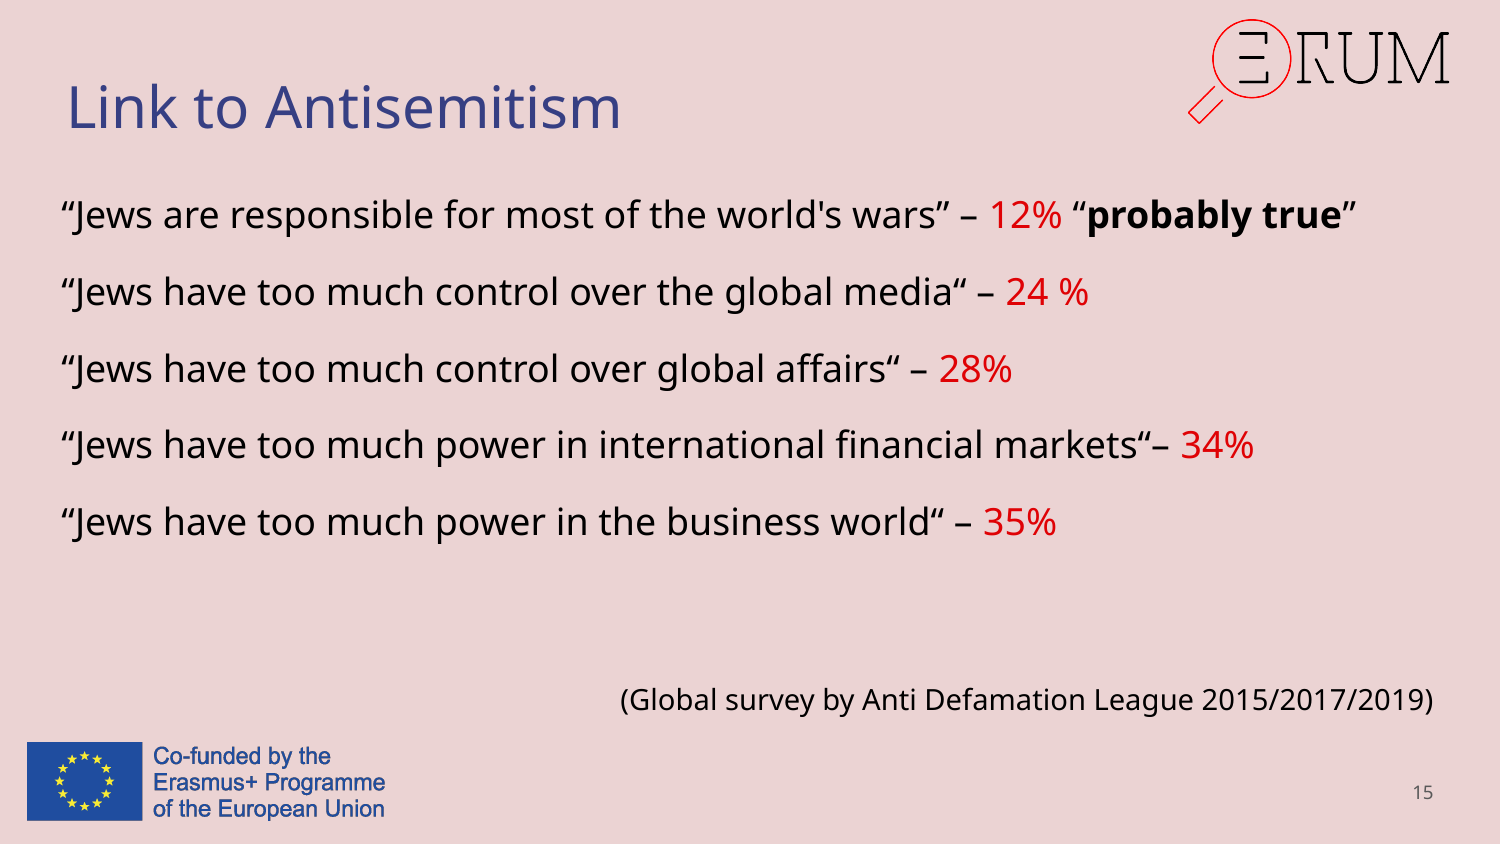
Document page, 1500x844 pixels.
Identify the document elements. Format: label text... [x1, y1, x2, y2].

picture [1136, 0, 1500, 137]
list “Jews are responsible for most of the world's wars” – 12% “probably true” “Jews have too much control over the global media“ – 24 % “Jews have too much control over global affairs“ – 28% “Jews have too much power in international financial markets“– 34% “Jews have too much power in the business world“ – 35% (Global survey by Anti Defamation League 2015/2017/2019) [27, 169, 1449, 729]
picture [27, 742, 385, 821]
slide_number 15 [1358, 761, 1449, 826]
title Link to Antisemitism [51, 55, 1168, 150]
